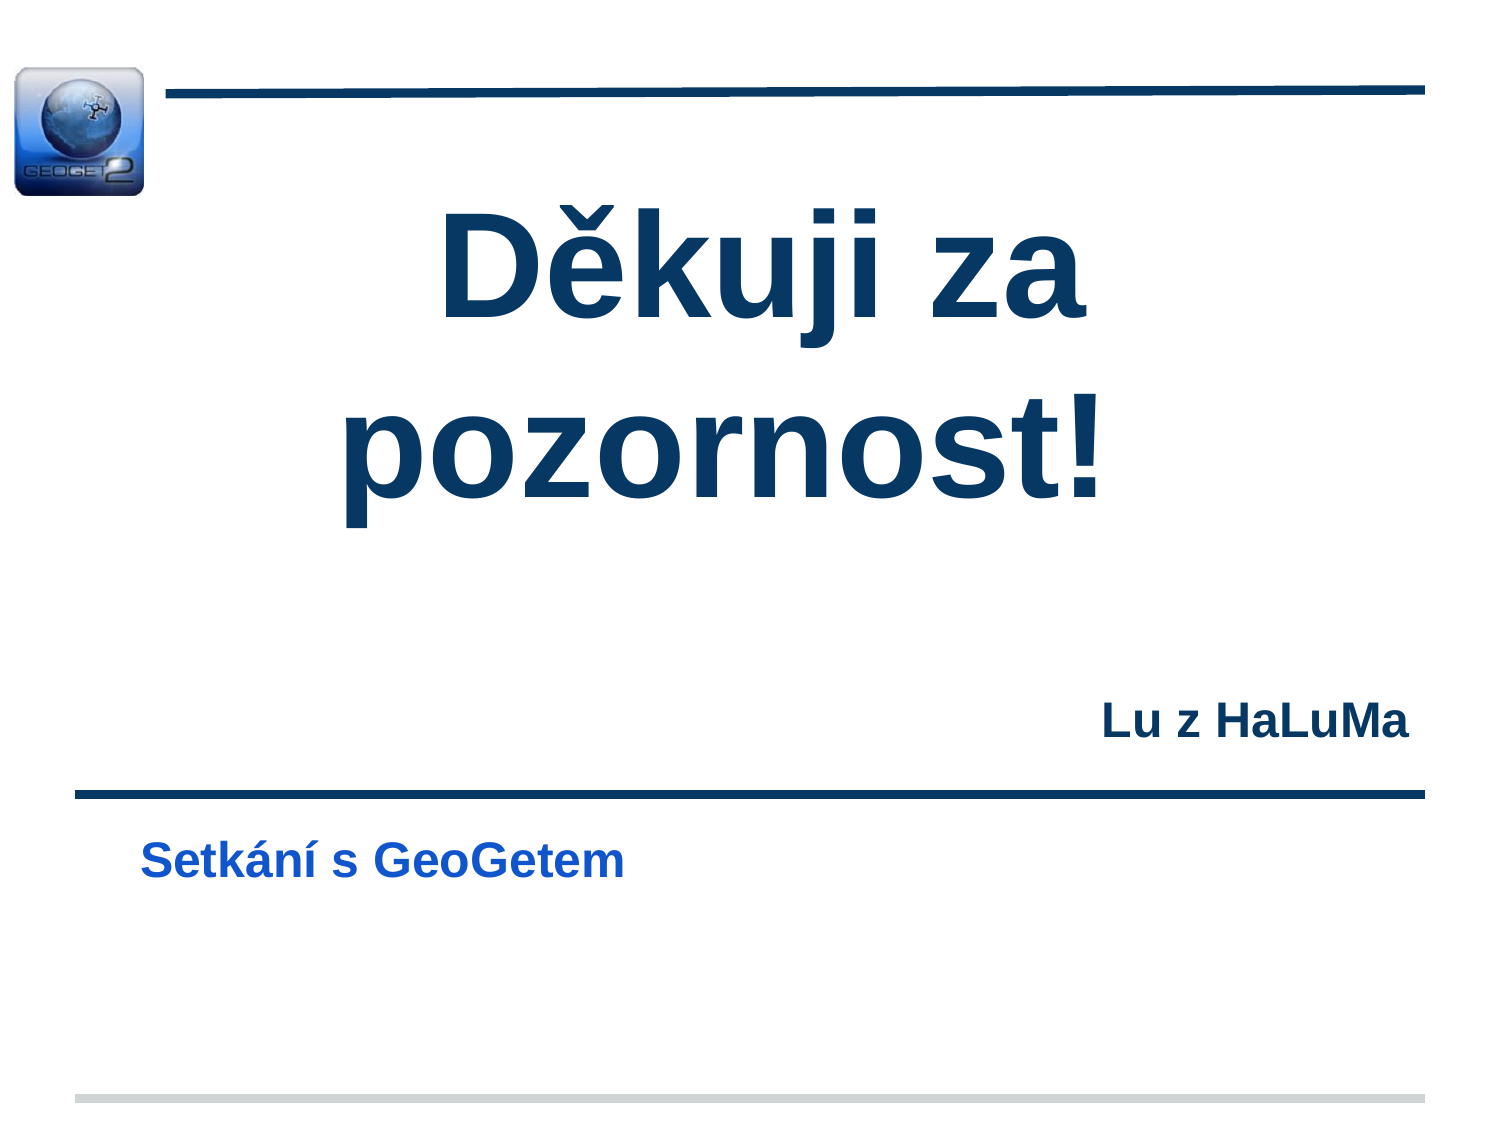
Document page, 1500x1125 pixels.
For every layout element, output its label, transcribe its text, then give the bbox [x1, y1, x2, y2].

subtitle Setkání s GeoGetem [75, 812, 1425, 1083]
title Děkuji za pozornost! Lu z HaLuMa [23, 152, 1425, 782]
picture [14, 66, 144, 196]
